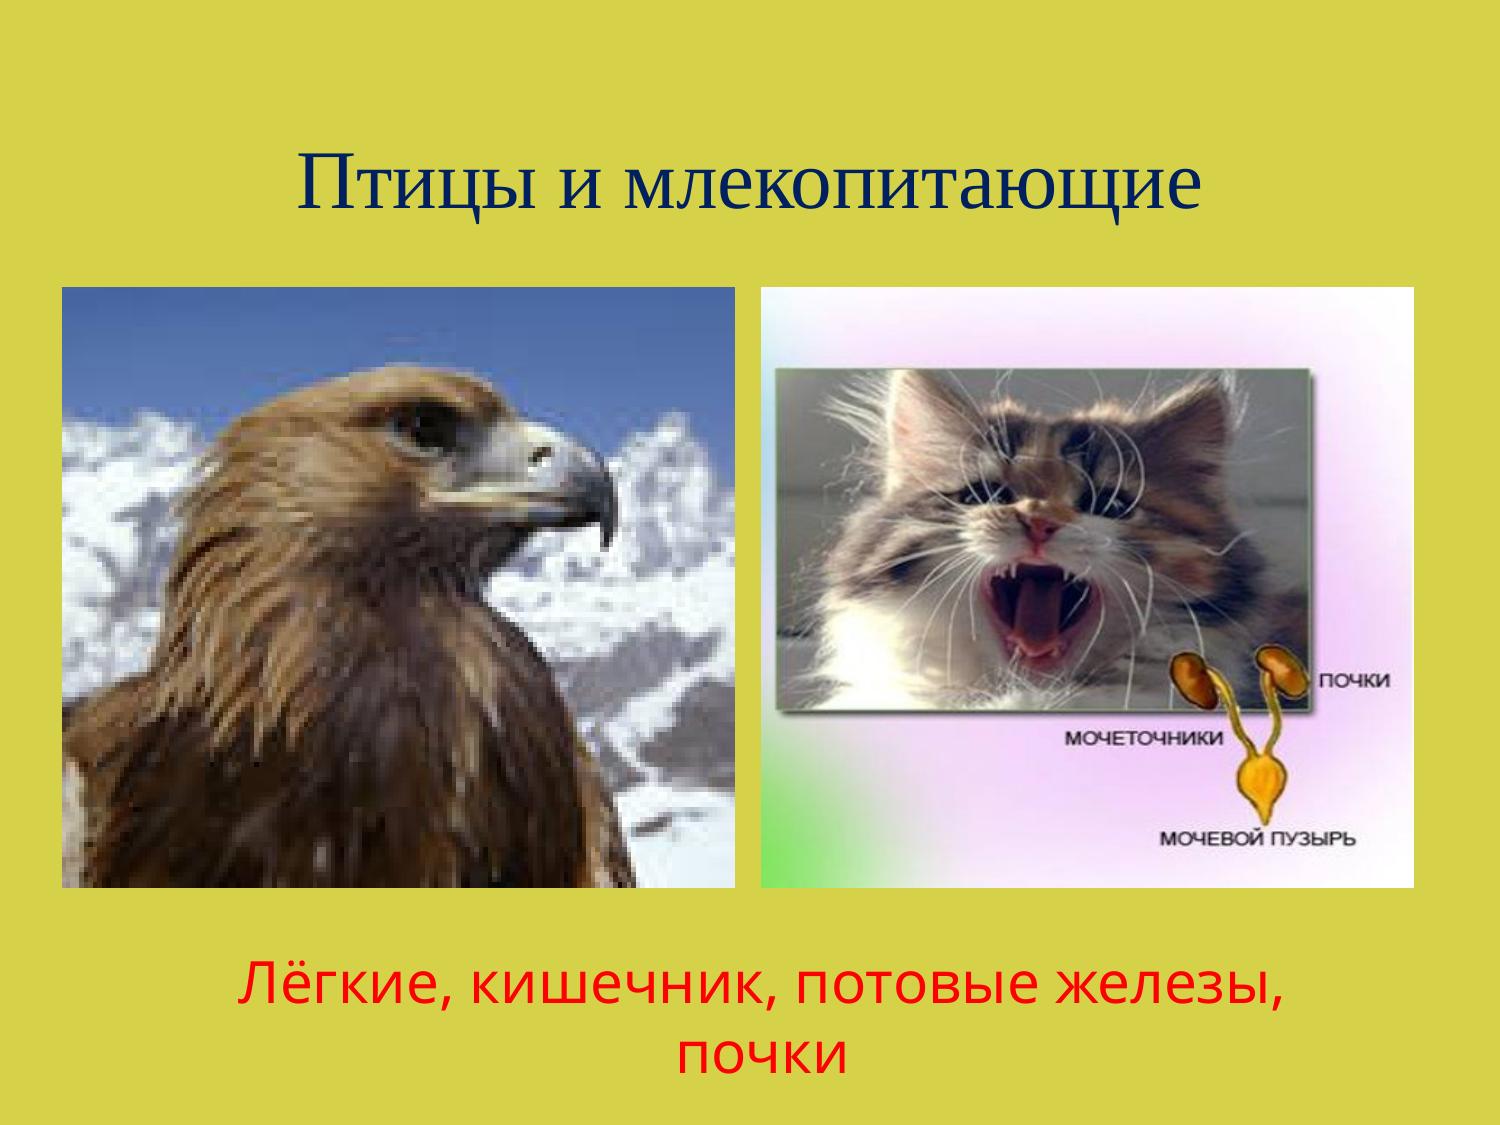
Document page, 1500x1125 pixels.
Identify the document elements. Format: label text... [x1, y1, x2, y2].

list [761, 287, 1415, 888]
picture [62, 287, 735, 888]
text_box Лёгкие, кишечник, потовые железы, почки [199, 937, 1325, 1093]
title Птицы и млекопитающие [74, 62, 1426, 288]
